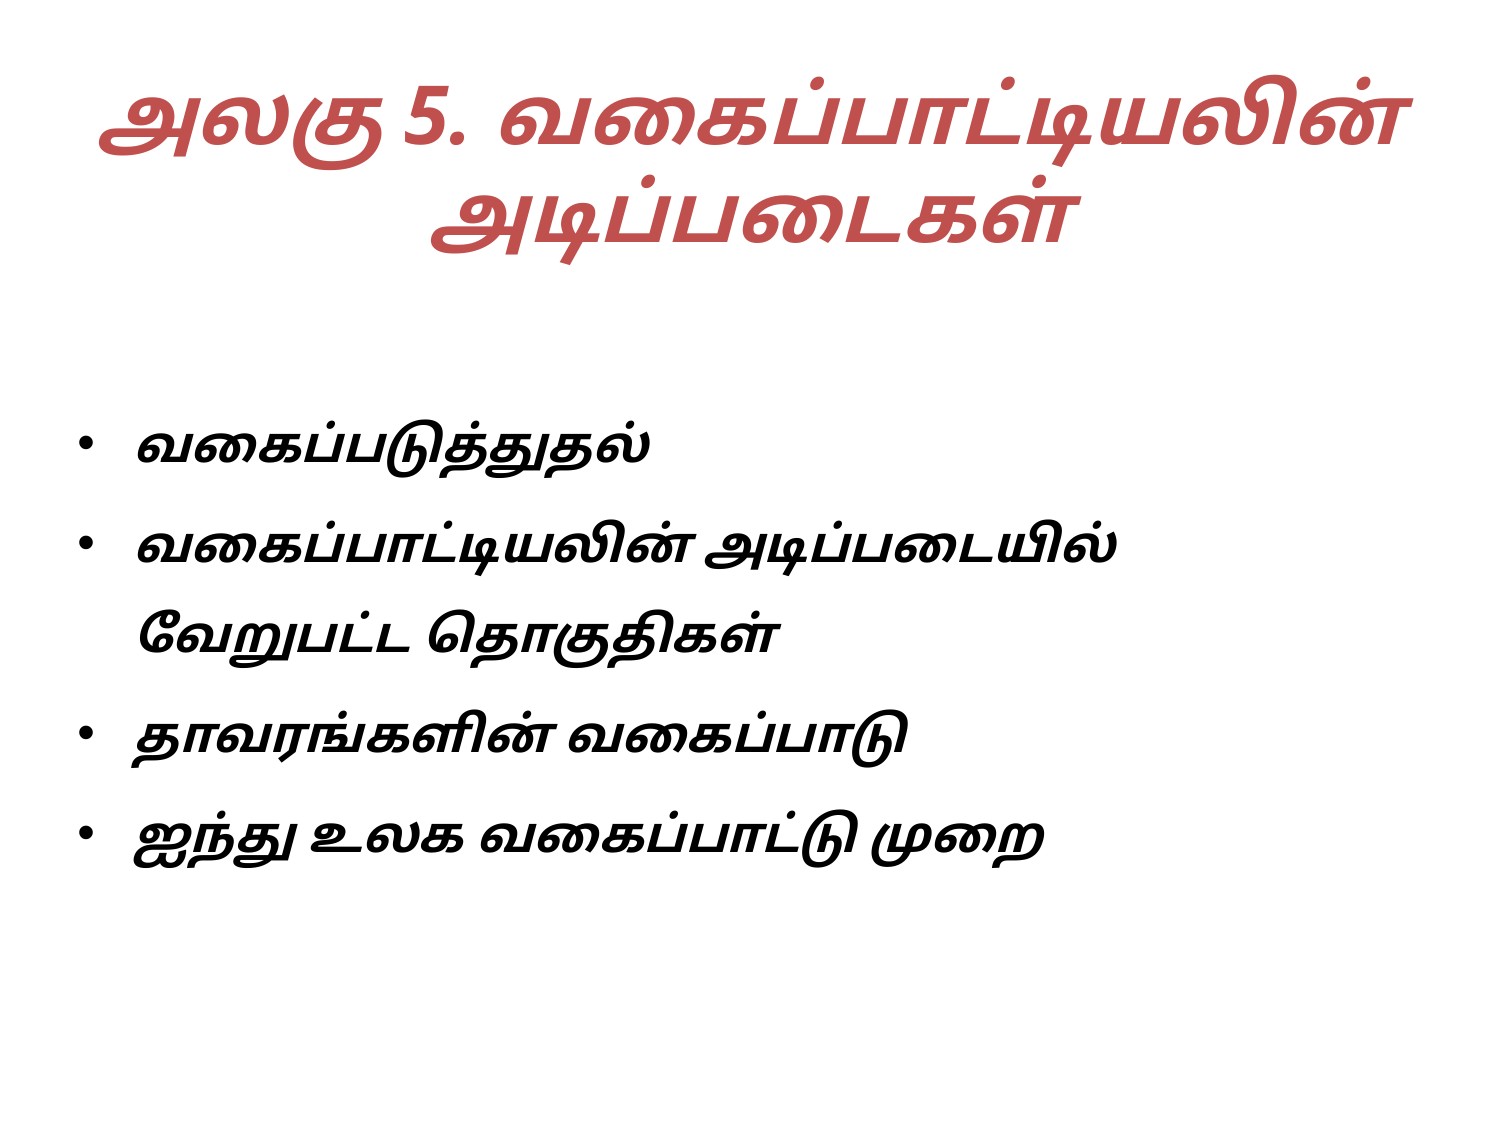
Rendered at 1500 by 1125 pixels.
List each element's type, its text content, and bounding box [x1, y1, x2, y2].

list வகைப்படுத்துதல் வகைப்பாட்டியலின் அடிப்படையில் வேறுபட்ட தொகுதிகள் தாவரங்களின் வகைப்பாடு ஐந்து உலக வகைப்பாட்டு முறை [62, 375, 1413, 943]
title அலகு 5. வகைப்பாட்டியலின் அடிப்படைகள் [75, 45, 1425, 375]
